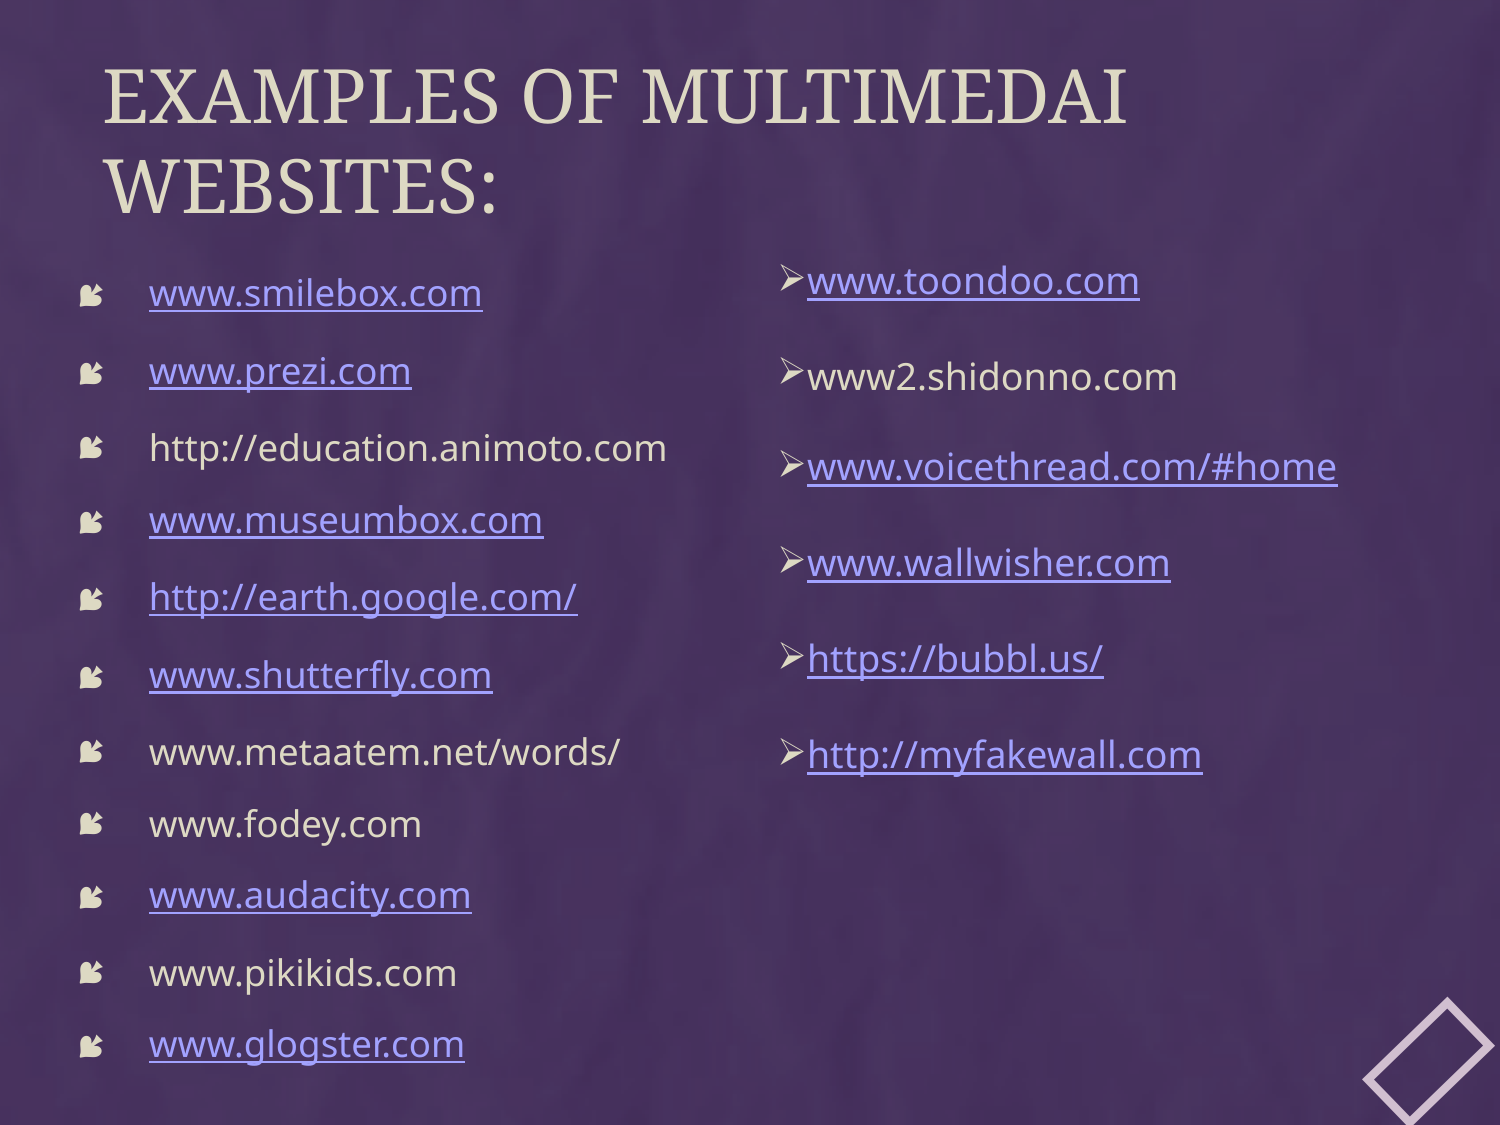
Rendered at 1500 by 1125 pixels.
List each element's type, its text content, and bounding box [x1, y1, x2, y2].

text_box www.toondoo.com www2.shidonno.com www.voicethread.com/#home www.wallwisher.com https://bubbl.us/ http://myfakewall.com [762, 249, 1438, 970]
title Examples of Multimedai websites: [87, 45, 1425, 233]
list www.smilebox.com www.prezi.com http://education.animoto.com www.museumbox.com http://earth.google.com/ www.shutterfly.com www.metaatem.net/words/ www.fodey.com www.audacity.com www.pikikids.com www.glogster.com [62, 262, 725, 1088]
